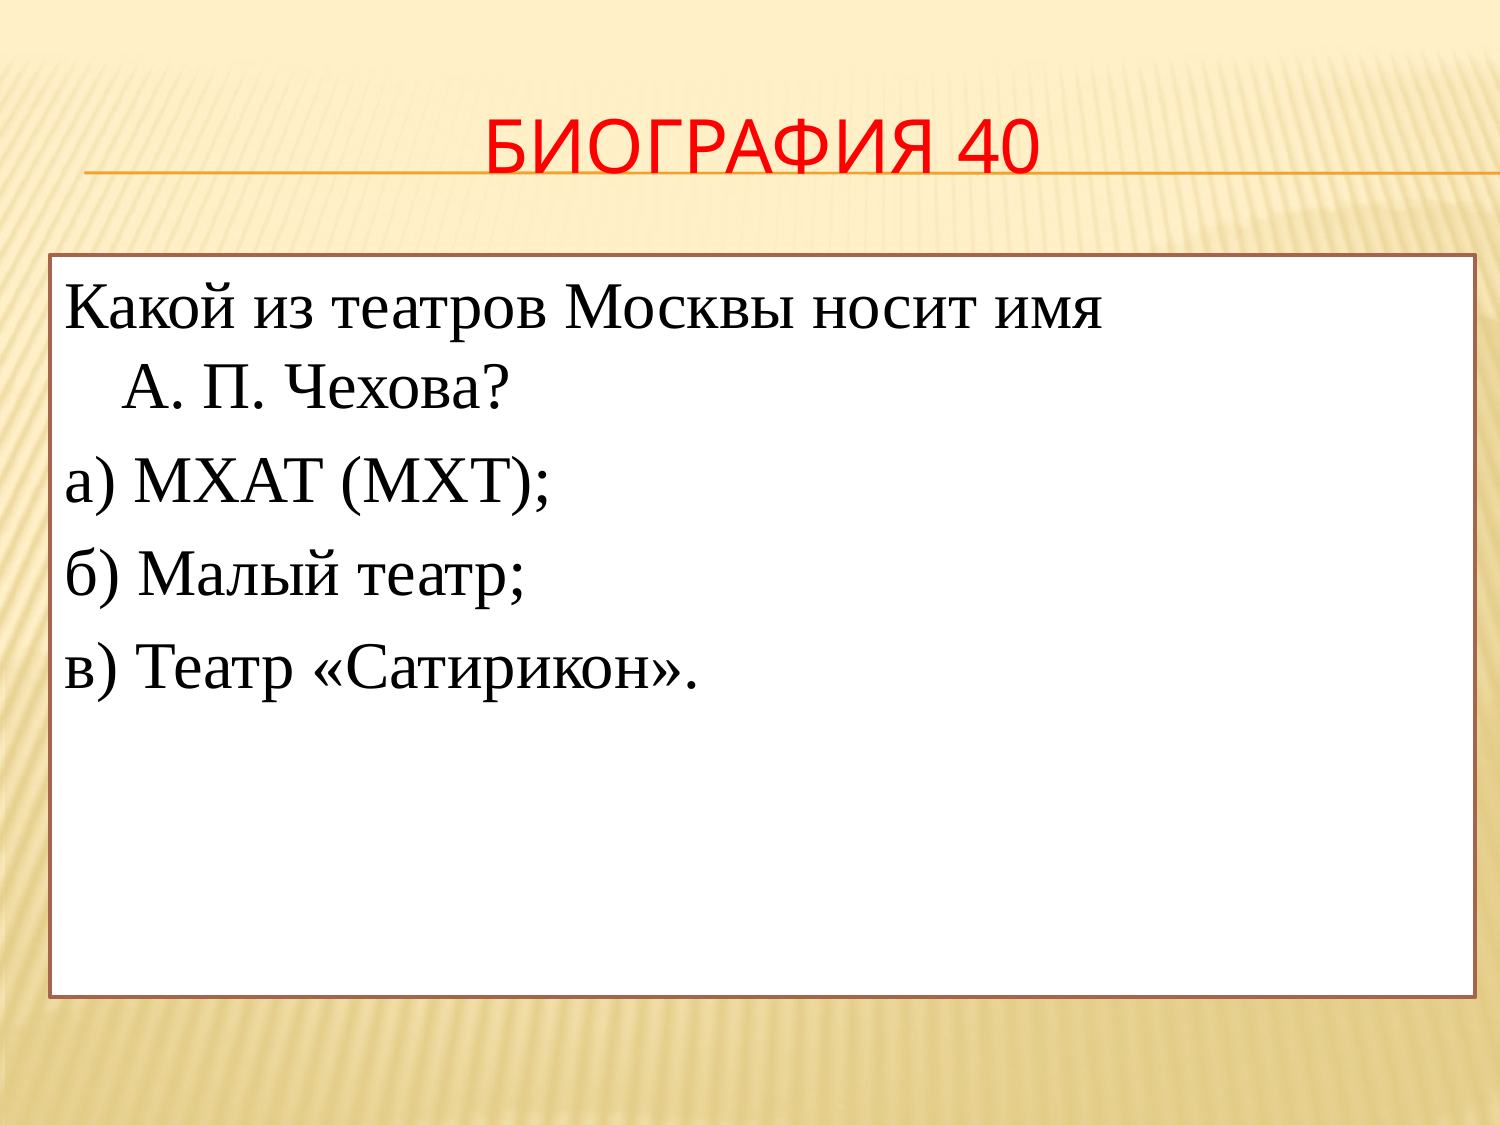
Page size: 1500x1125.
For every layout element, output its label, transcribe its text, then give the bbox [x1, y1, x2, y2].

title Биография 40 [50, 75, 1475, 213]
list Какой из театров Москвы носит имя А. П. Чехова? а) МХАТ (МХТ); б) Малый театр; в) Театр «Сатирикон». [48, 253, 1477, 999]
